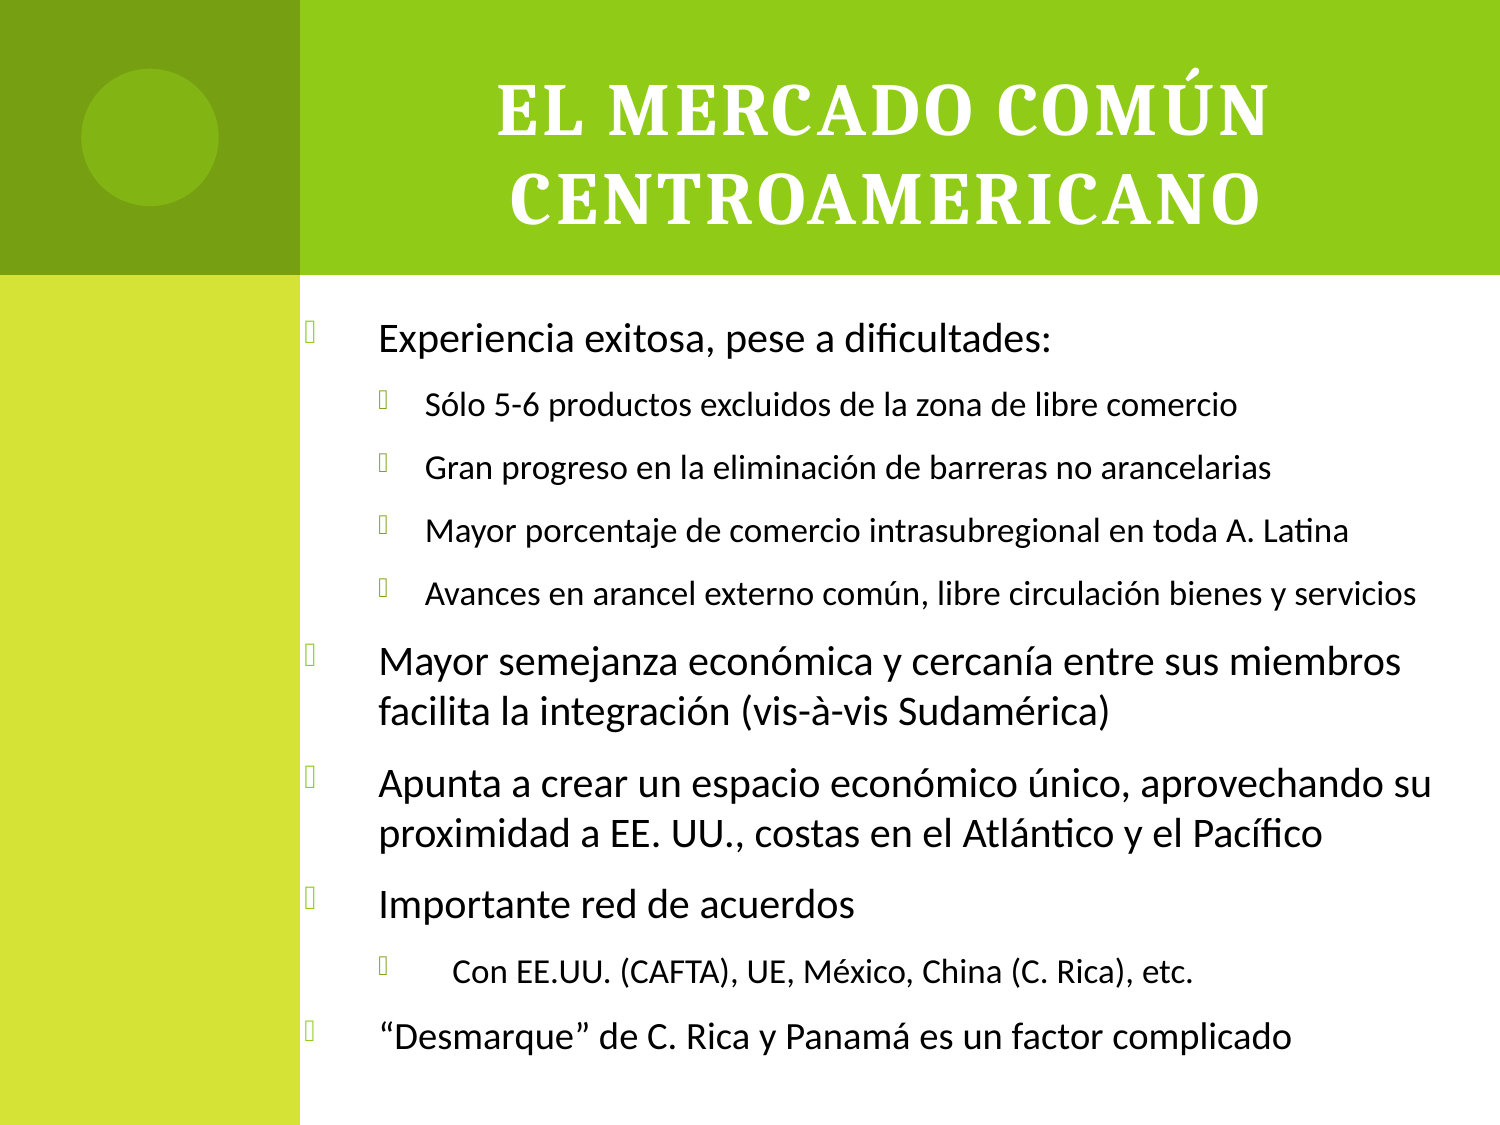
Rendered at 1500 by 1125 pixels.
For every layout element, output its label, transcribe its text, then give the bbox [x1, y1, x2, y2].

title El Mercado Común Centroamericano [301, 37, 1471, 263]
list Experiencia exitosa, pese a dificultades: Sólo 5-6 productos excluidos de la zona de libre comercio Gran progreso en la eliminación de barreras no arancelarias Mayor porcentaje de comercio intrasubregional en toda A. Latina Avances en arancel externo común, libre circulación bienes y servicios Mayor semejanza económica y cercanía entre sus miembros facilita la integración (vis-à-vis Sudamérica) Apunta a crear un espacio económico único, aprovechando su proximidad a EE. UU., costas en el Atlántico y el Pacífico Importante red de acuerdos Con EE.UU. (CAFTA), UE, México, China (C. Rica), etc. “Desmarque” de C. Rica y Panamá es un factor complicado [289, 302, 1459, 1083]
